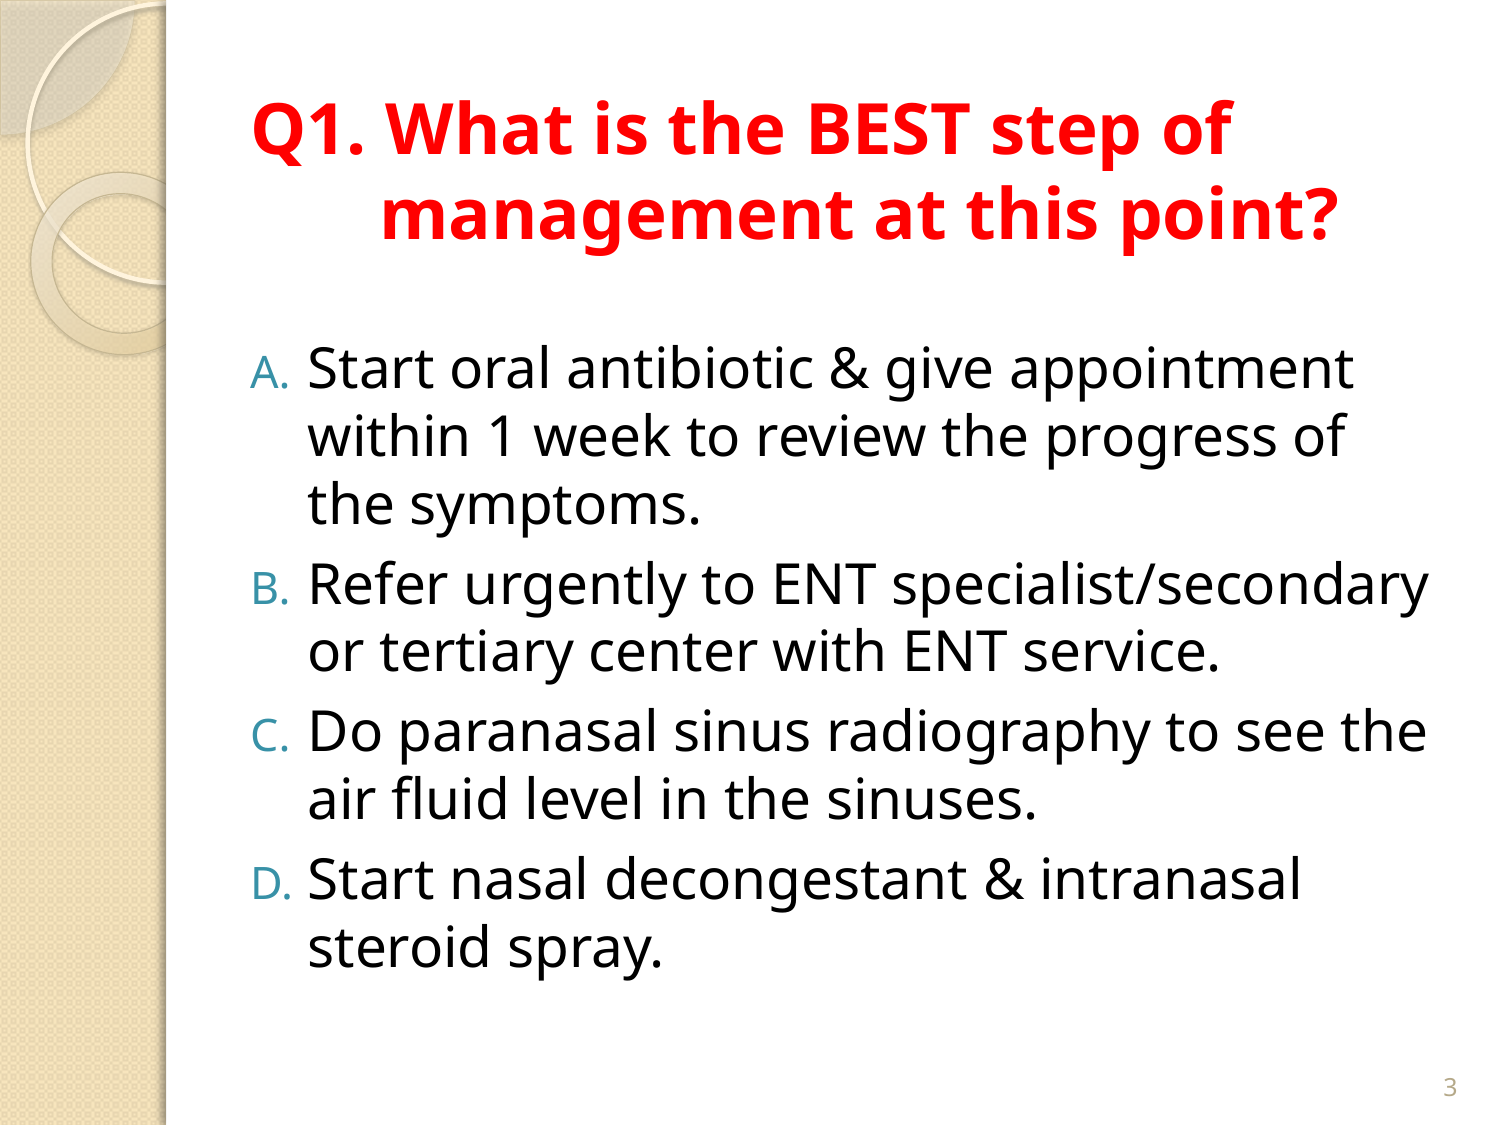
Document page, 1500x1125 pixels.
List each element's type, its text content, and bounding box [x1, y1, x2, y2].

title Q1. What is the BEST step of management at this point? [235, 75, 1466, 263]
list Start oral antibiotic & give appointment within 1 week to review the progress of the symptoms. Refer urgently to ENT specialist/secondary or tertiary center with ENT service. Do paranasal sinus radiography to see the air fluid level in the sinuses. Start nasal decongestant & intranasal steroid spray. [235, 324, 1450, 1038]
slide_number 3 [1413, 1034, 1488, 1113]
